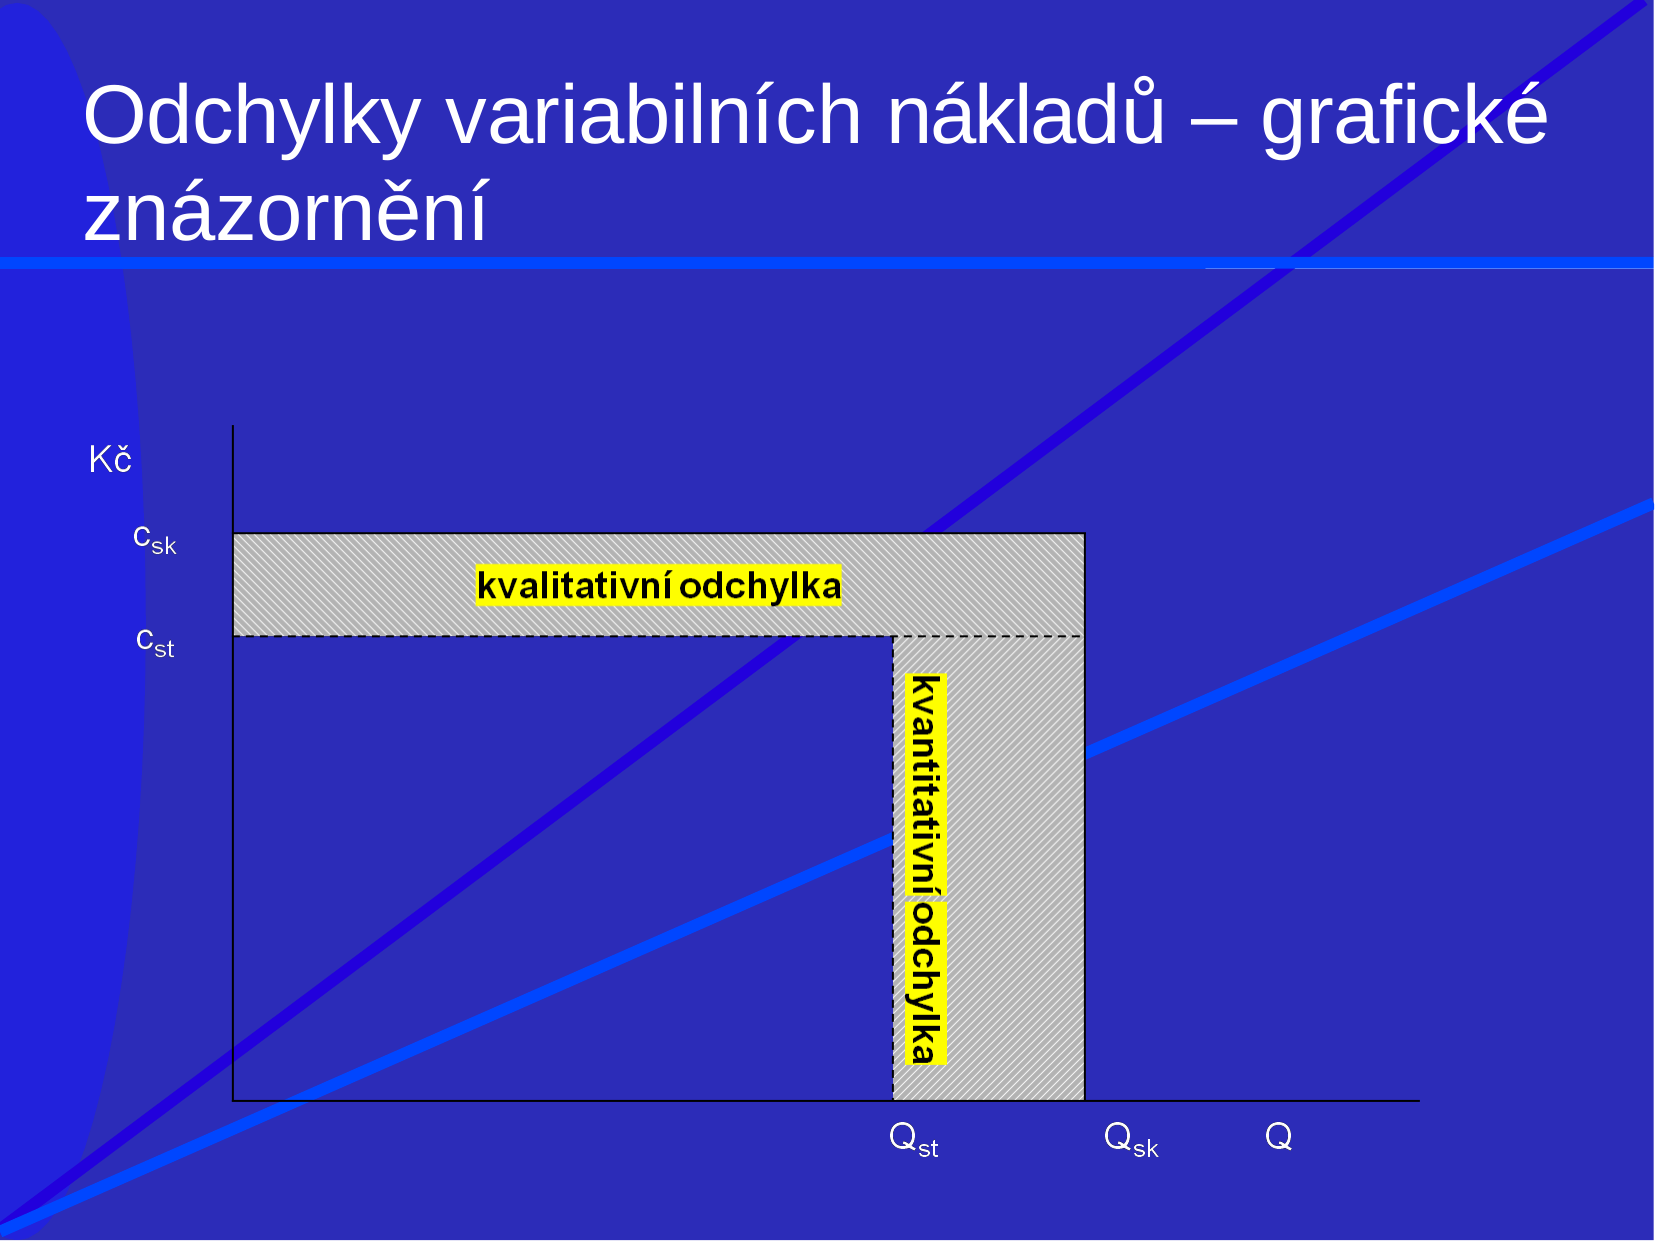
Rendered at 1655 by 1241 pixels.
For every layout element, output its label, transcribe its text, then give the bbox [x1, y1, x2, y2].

text_box Odchylky variabilních nákladů – grafické znázornění [80, 64, 1572, 258]
text_box [65, 361, 1507, 1170]
